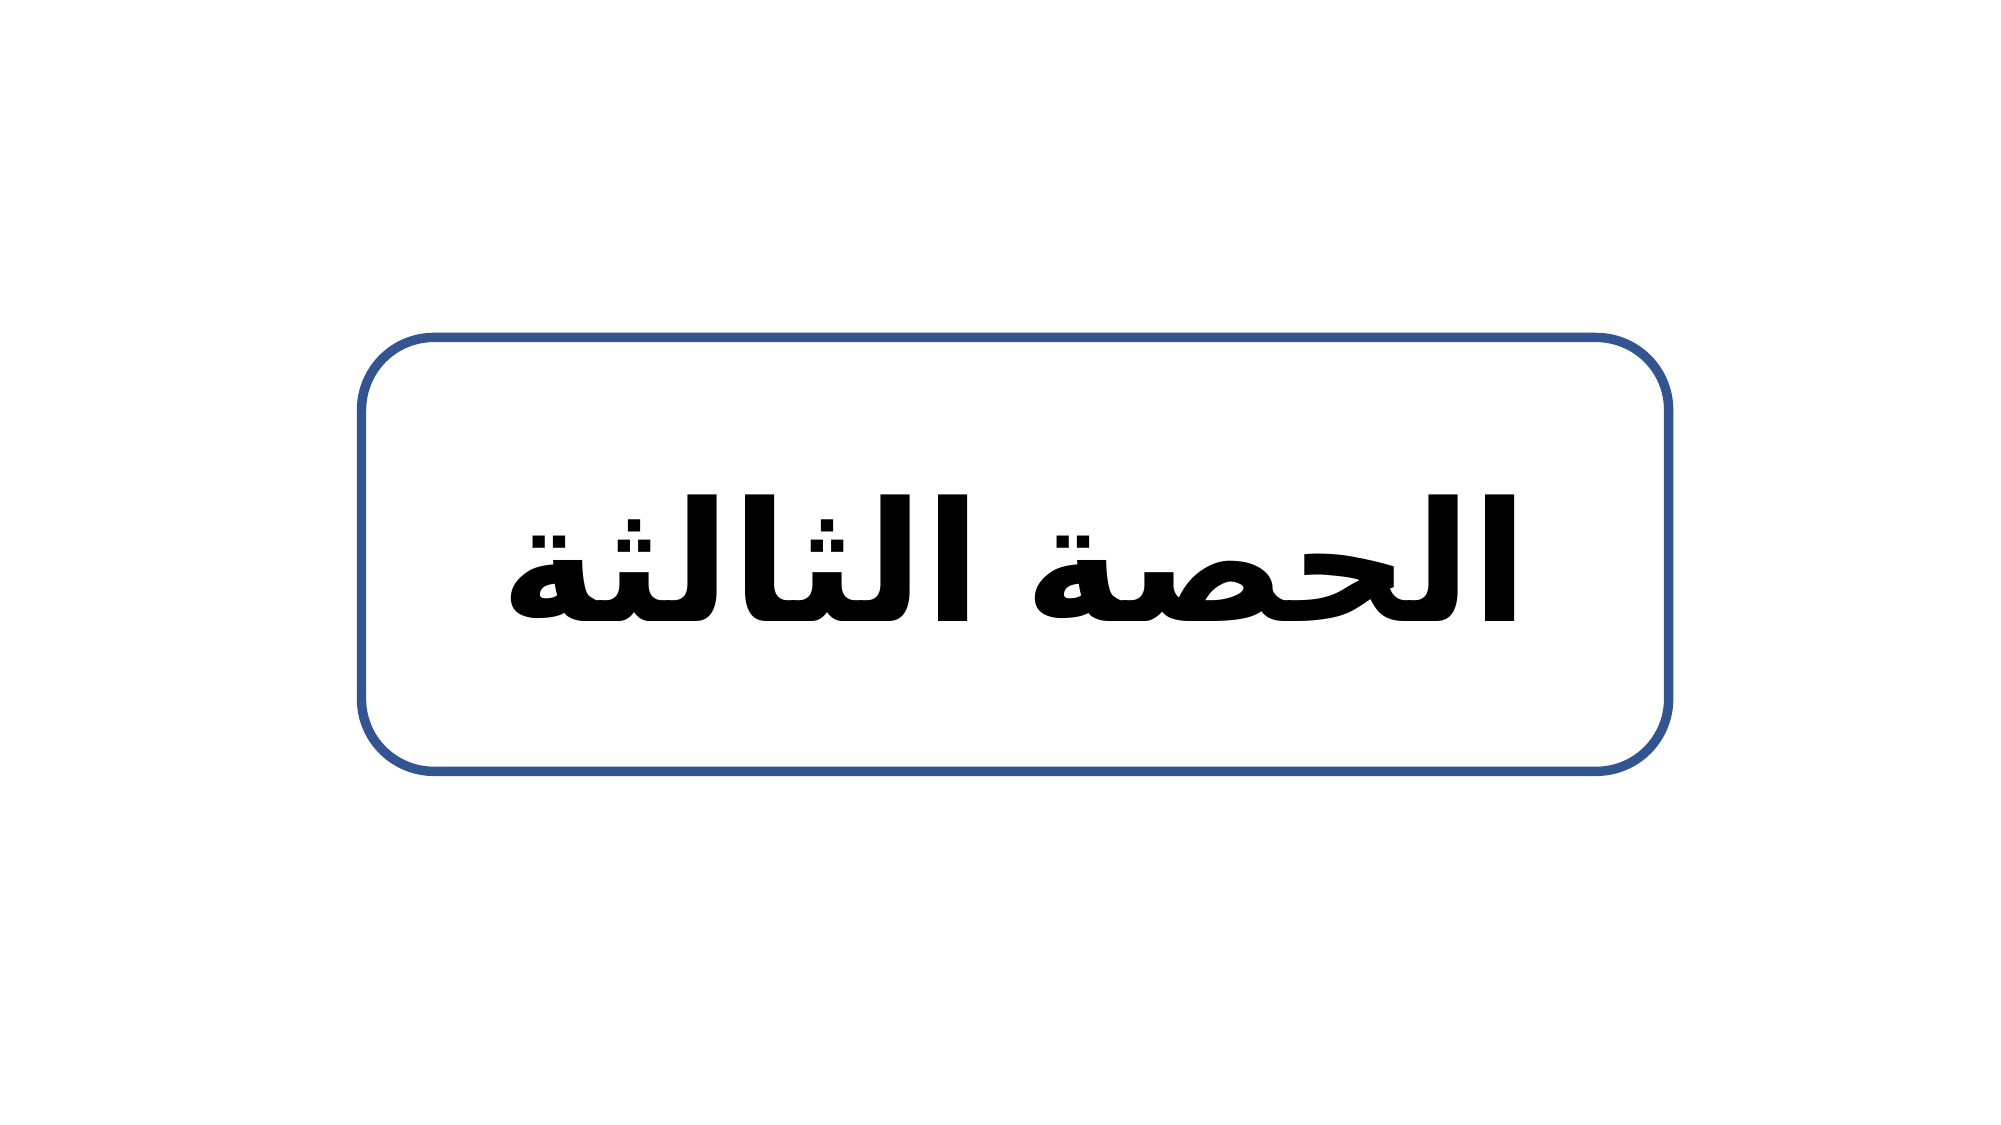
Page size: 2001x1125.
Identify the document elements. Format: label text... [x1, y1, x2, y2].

text_box الحصة الثالثة [360, 336, 1670, 773]
